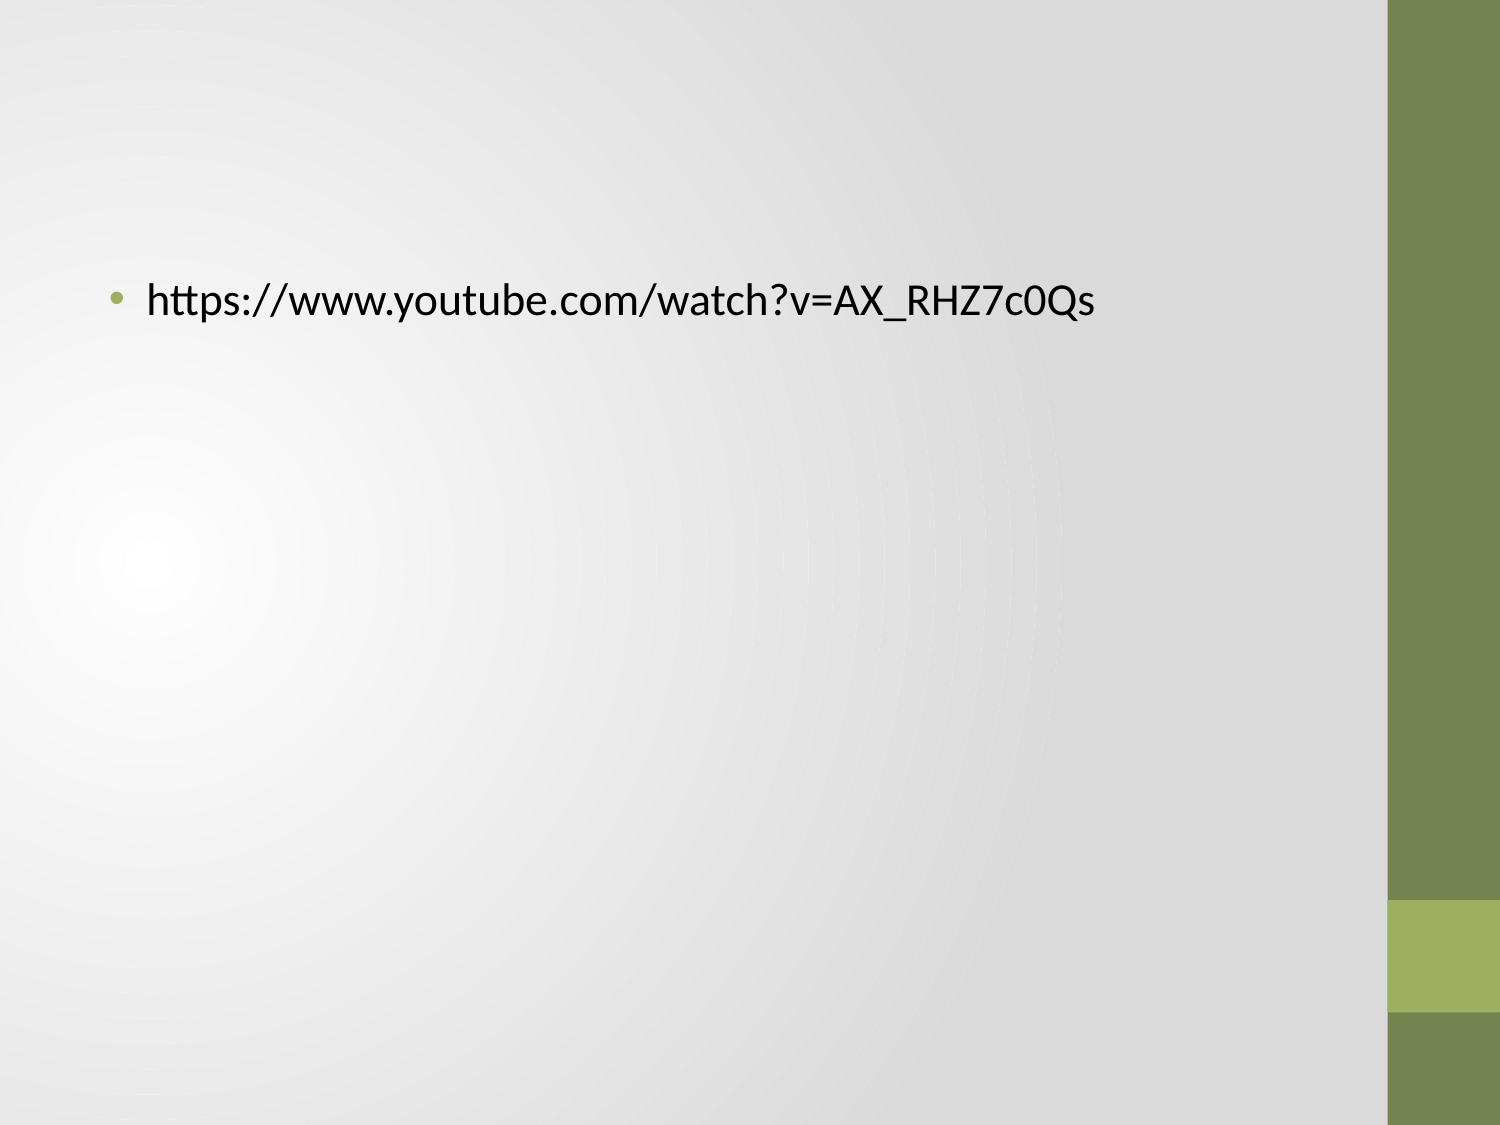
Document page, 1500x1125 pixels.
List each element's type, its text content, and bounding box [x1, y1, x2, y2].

list https://www.youtube.com/watch?v=AX_RHZ7c0Qs [75, 262, 1325, 1050]
